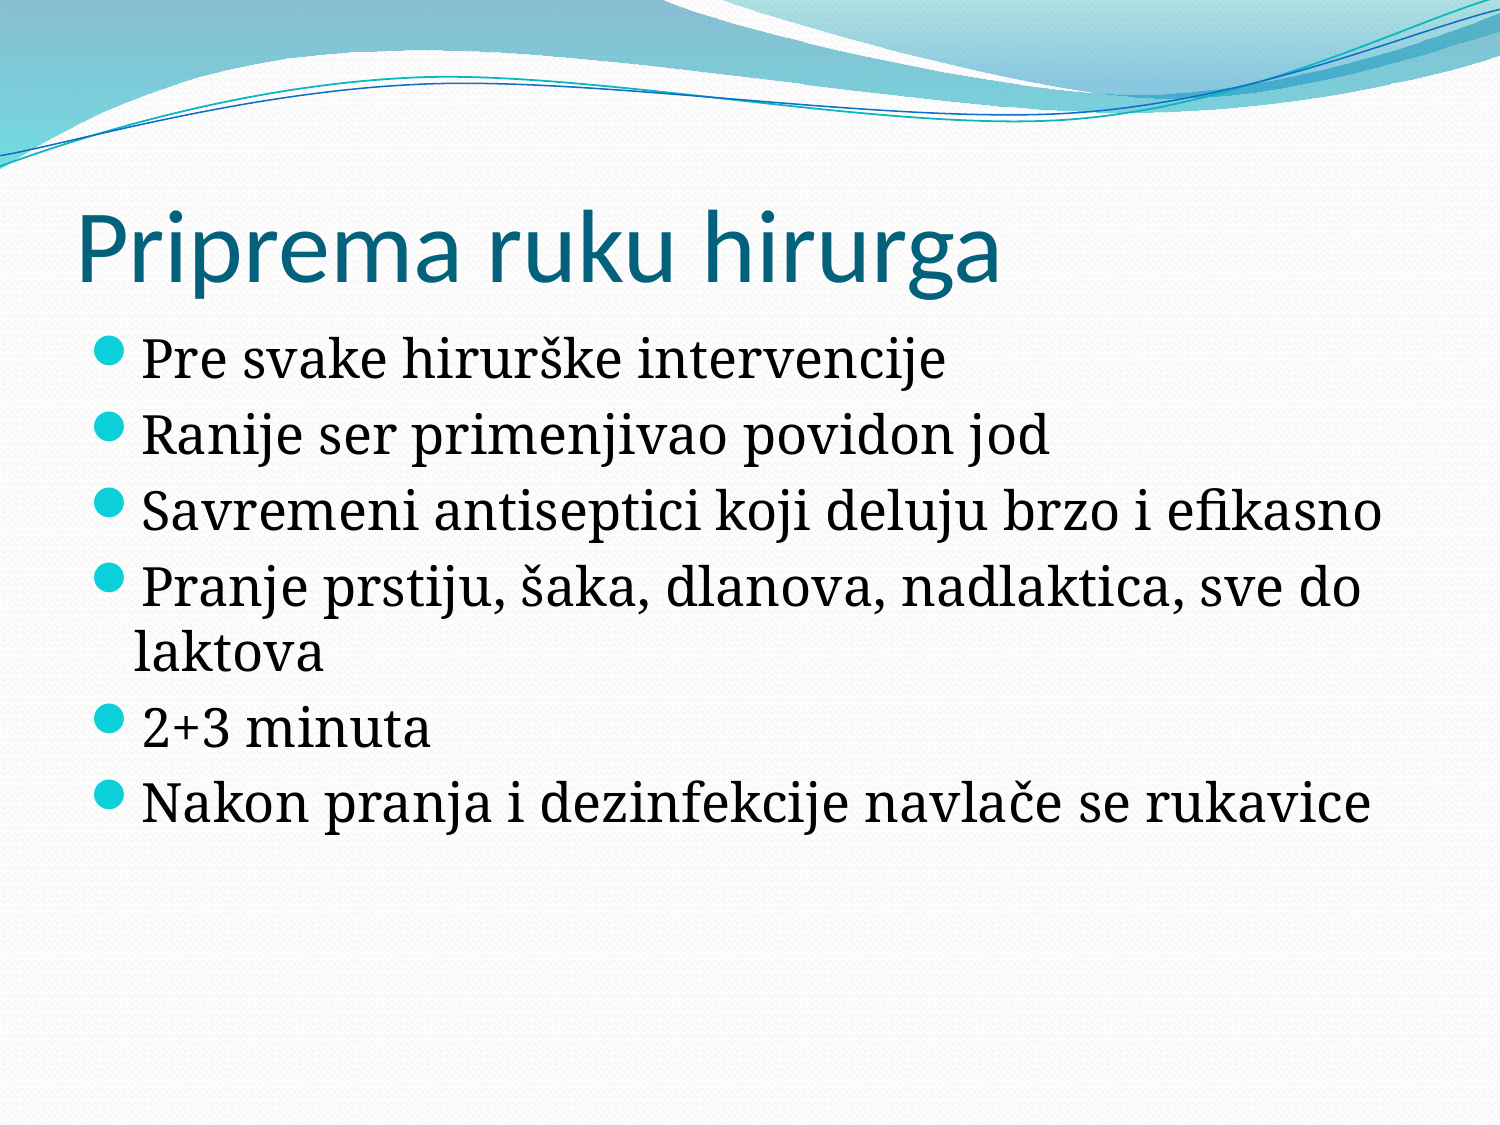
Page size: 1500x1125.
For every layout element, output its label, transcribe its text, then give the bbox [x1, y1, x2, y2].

list Pre svake hirurške intervencije Ranije ser primenjivao povidon jod Savremeni antiseptici koji deluju brzo i efikasno Pranje prstiju, šaka, dlanova, nadlaktica, sve do laktova 2+3 minuta Nakon pranja i dezinfekcije navlače se rukavice [75, 317, 1425, 1038]
title Priprema ruku hirurga [75, 115, 1425, 303]
